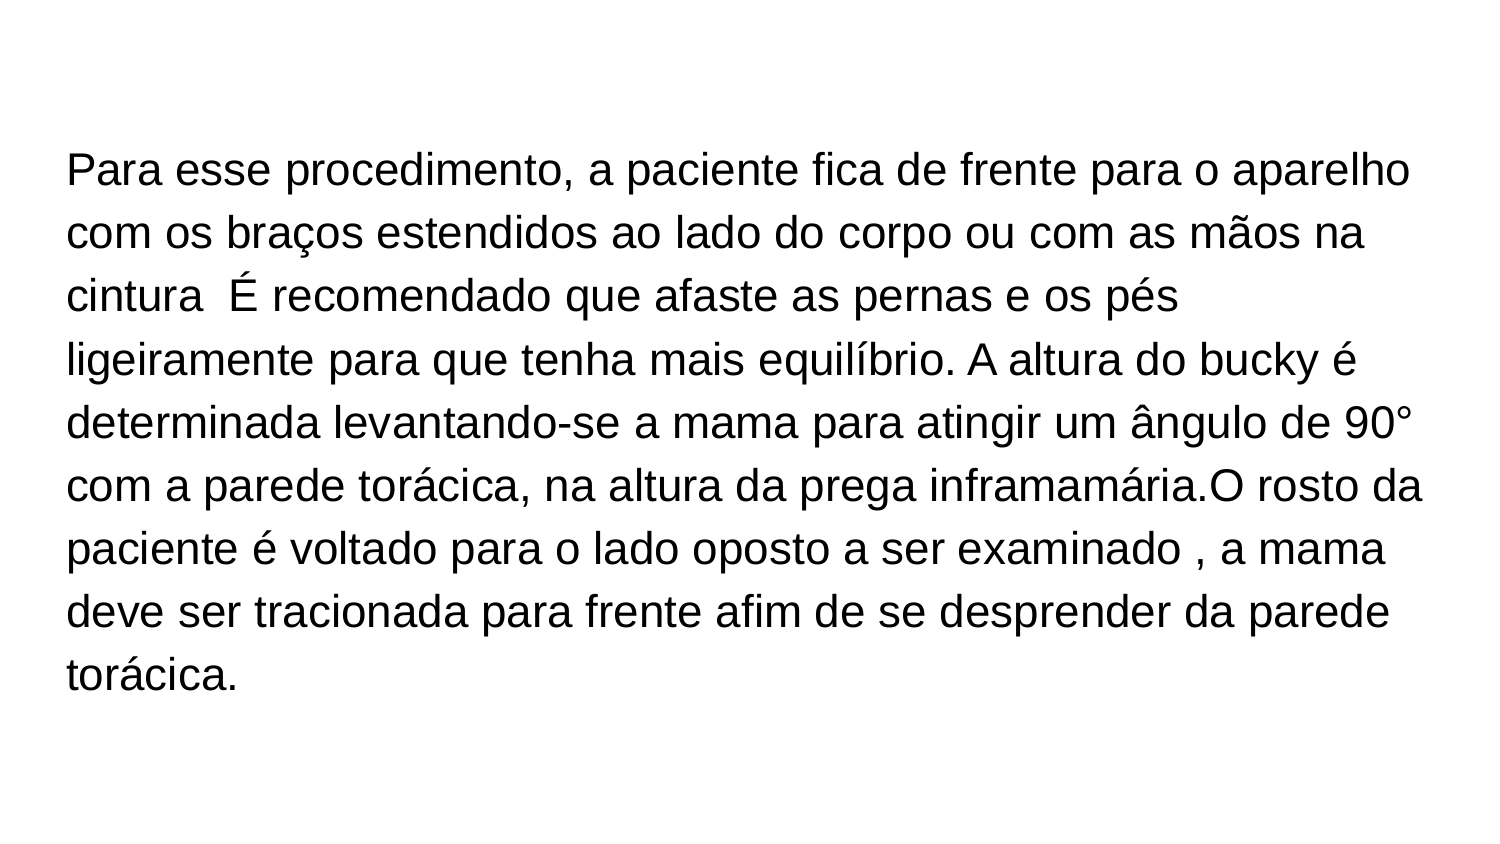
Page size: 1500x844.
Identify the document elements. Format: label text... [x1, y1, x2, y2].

list Para esse procedimento, a paciente fica de frente para o aparelho com os braços estendidos ao lado do corpo ou com as mãos na cintura É recomendado que afaste as pernas e os pés ligeiramente para que tenha mais equilíbrio. A altura do bucky é determinada levantando-se a mama para atingir um ângulo de 90° com a parede torácica, na altura da prega inframamária.O rosto da paciente é voltado para o lado oposto a ser examinado , a mama deve ser tracionada para frente afim de se desprender da parede torácica. [51, 116, 1449, 728]
